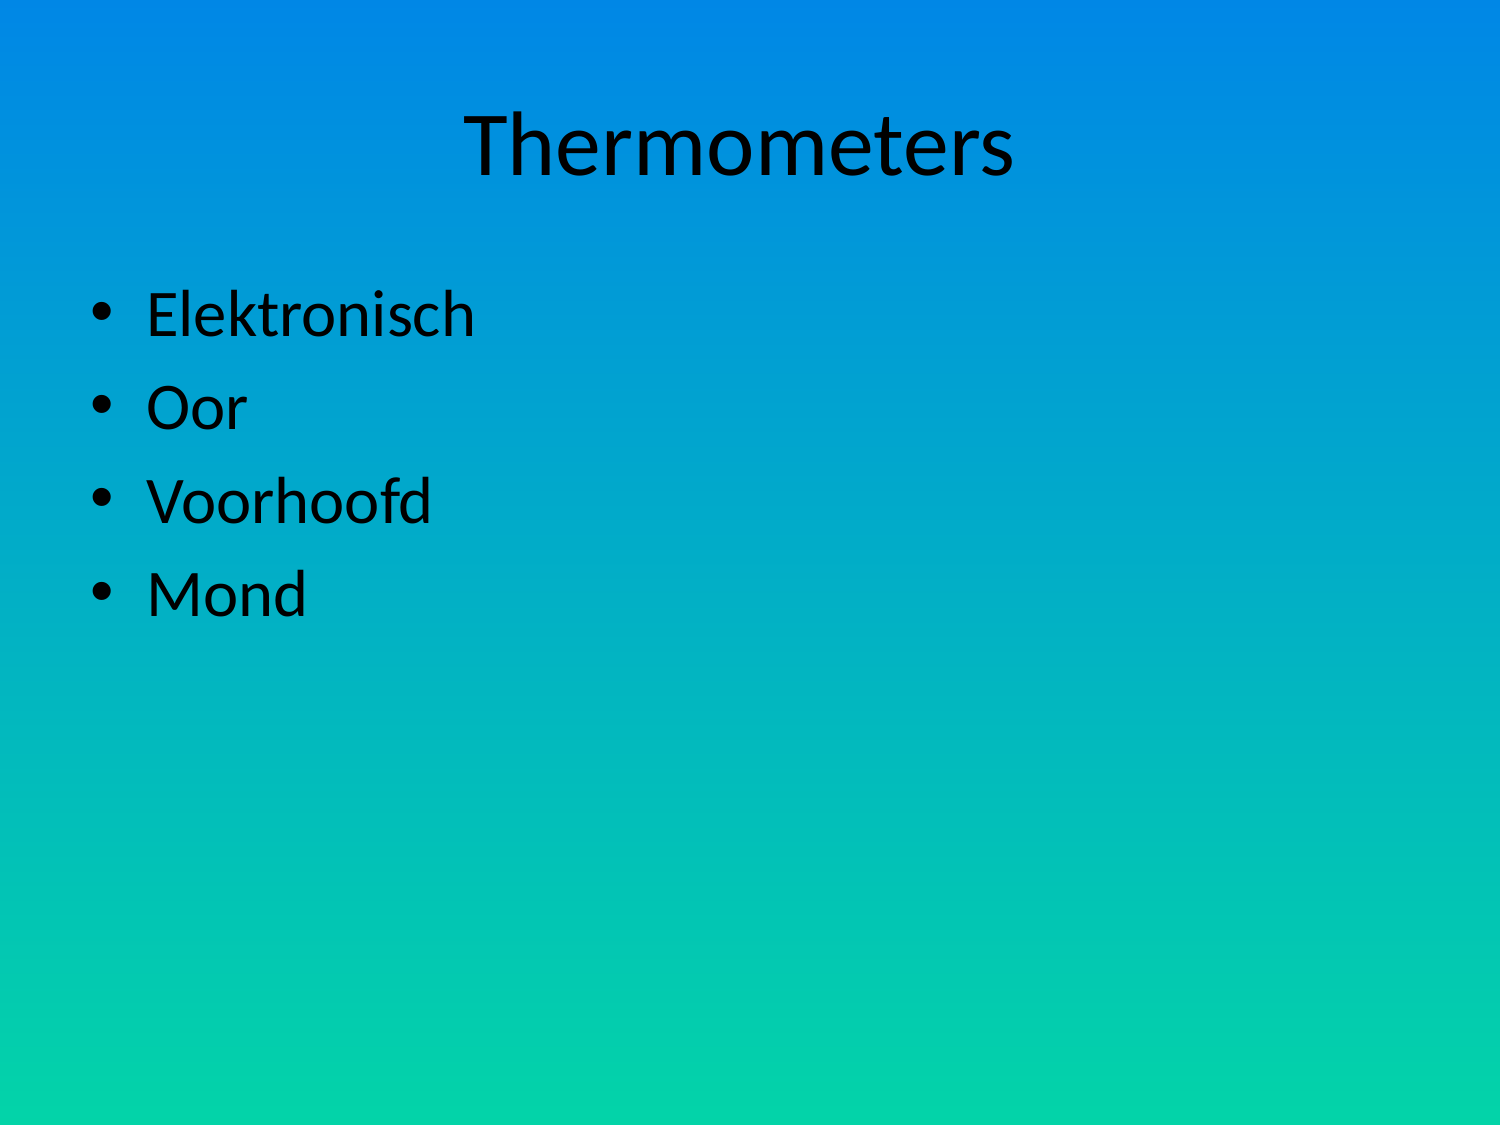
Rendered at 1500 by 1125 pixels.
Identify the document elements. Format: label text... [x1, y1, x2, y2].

list Elektronisch Oor Voorhoofd Mond [75, 262, 1425, 1005]
title Thermometers [75, 45, 1425, 233]
